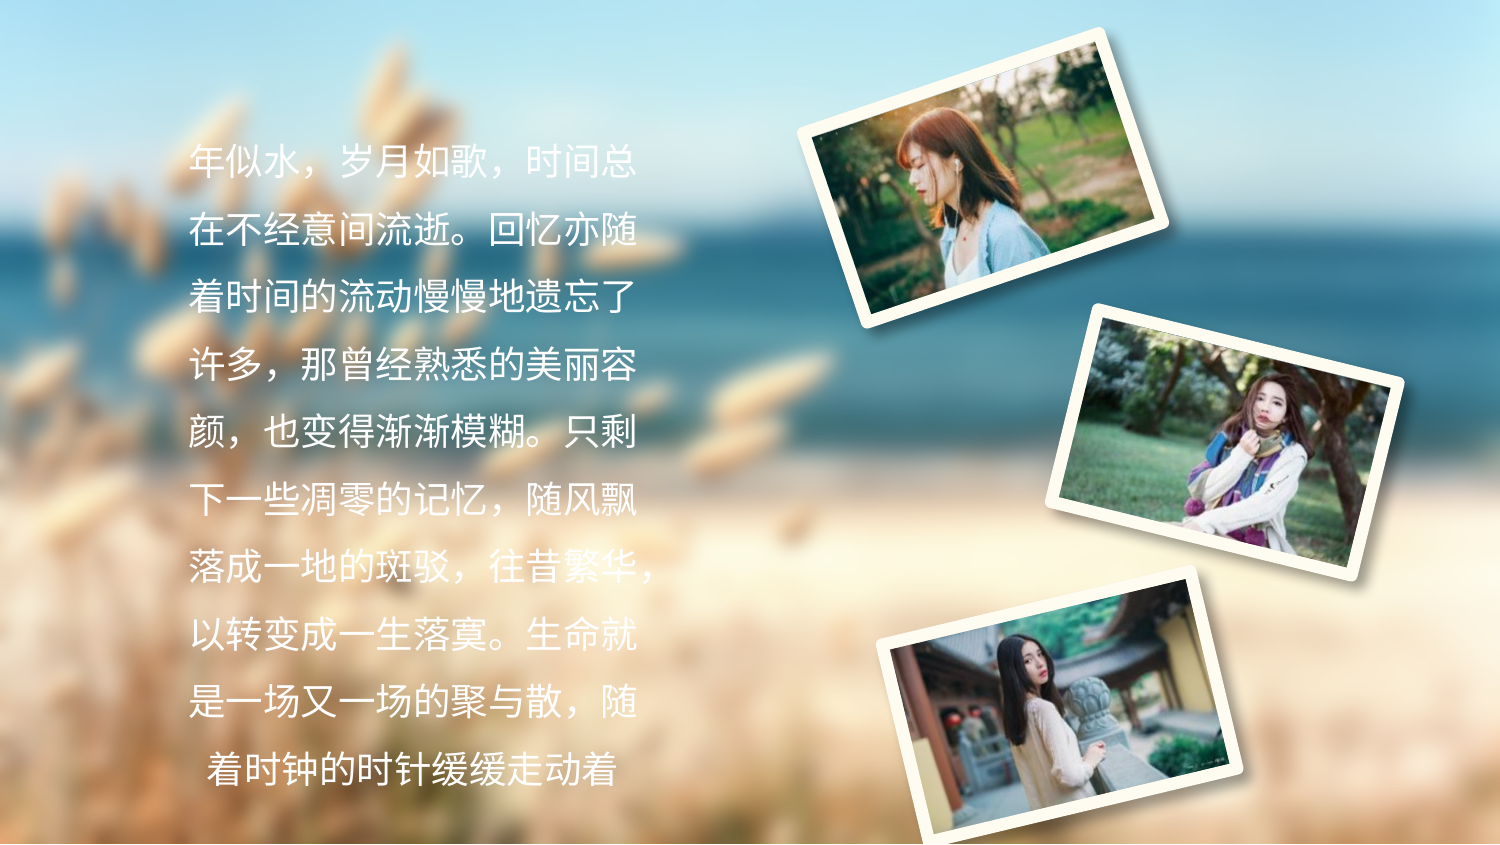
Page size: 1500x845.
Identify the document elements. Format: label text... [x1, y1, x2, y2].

text_box 年似水，岁月如歌，时间总在不经意间流逝。回忆亦随着时间的流动慢慢地遗忘了许多，那曾经熟悉的美丽容颜，也变得渐渐模糊。只剩下一些凋零的记忆，随风飘落成一地的斑驳，往昔繁华，以转变成一生落寞。生命就是一场又一场的聚与散，随着时钟的时针缓缓走动着 [158, 108, 668, 799]
picture [0, 0, 1500, 844]
